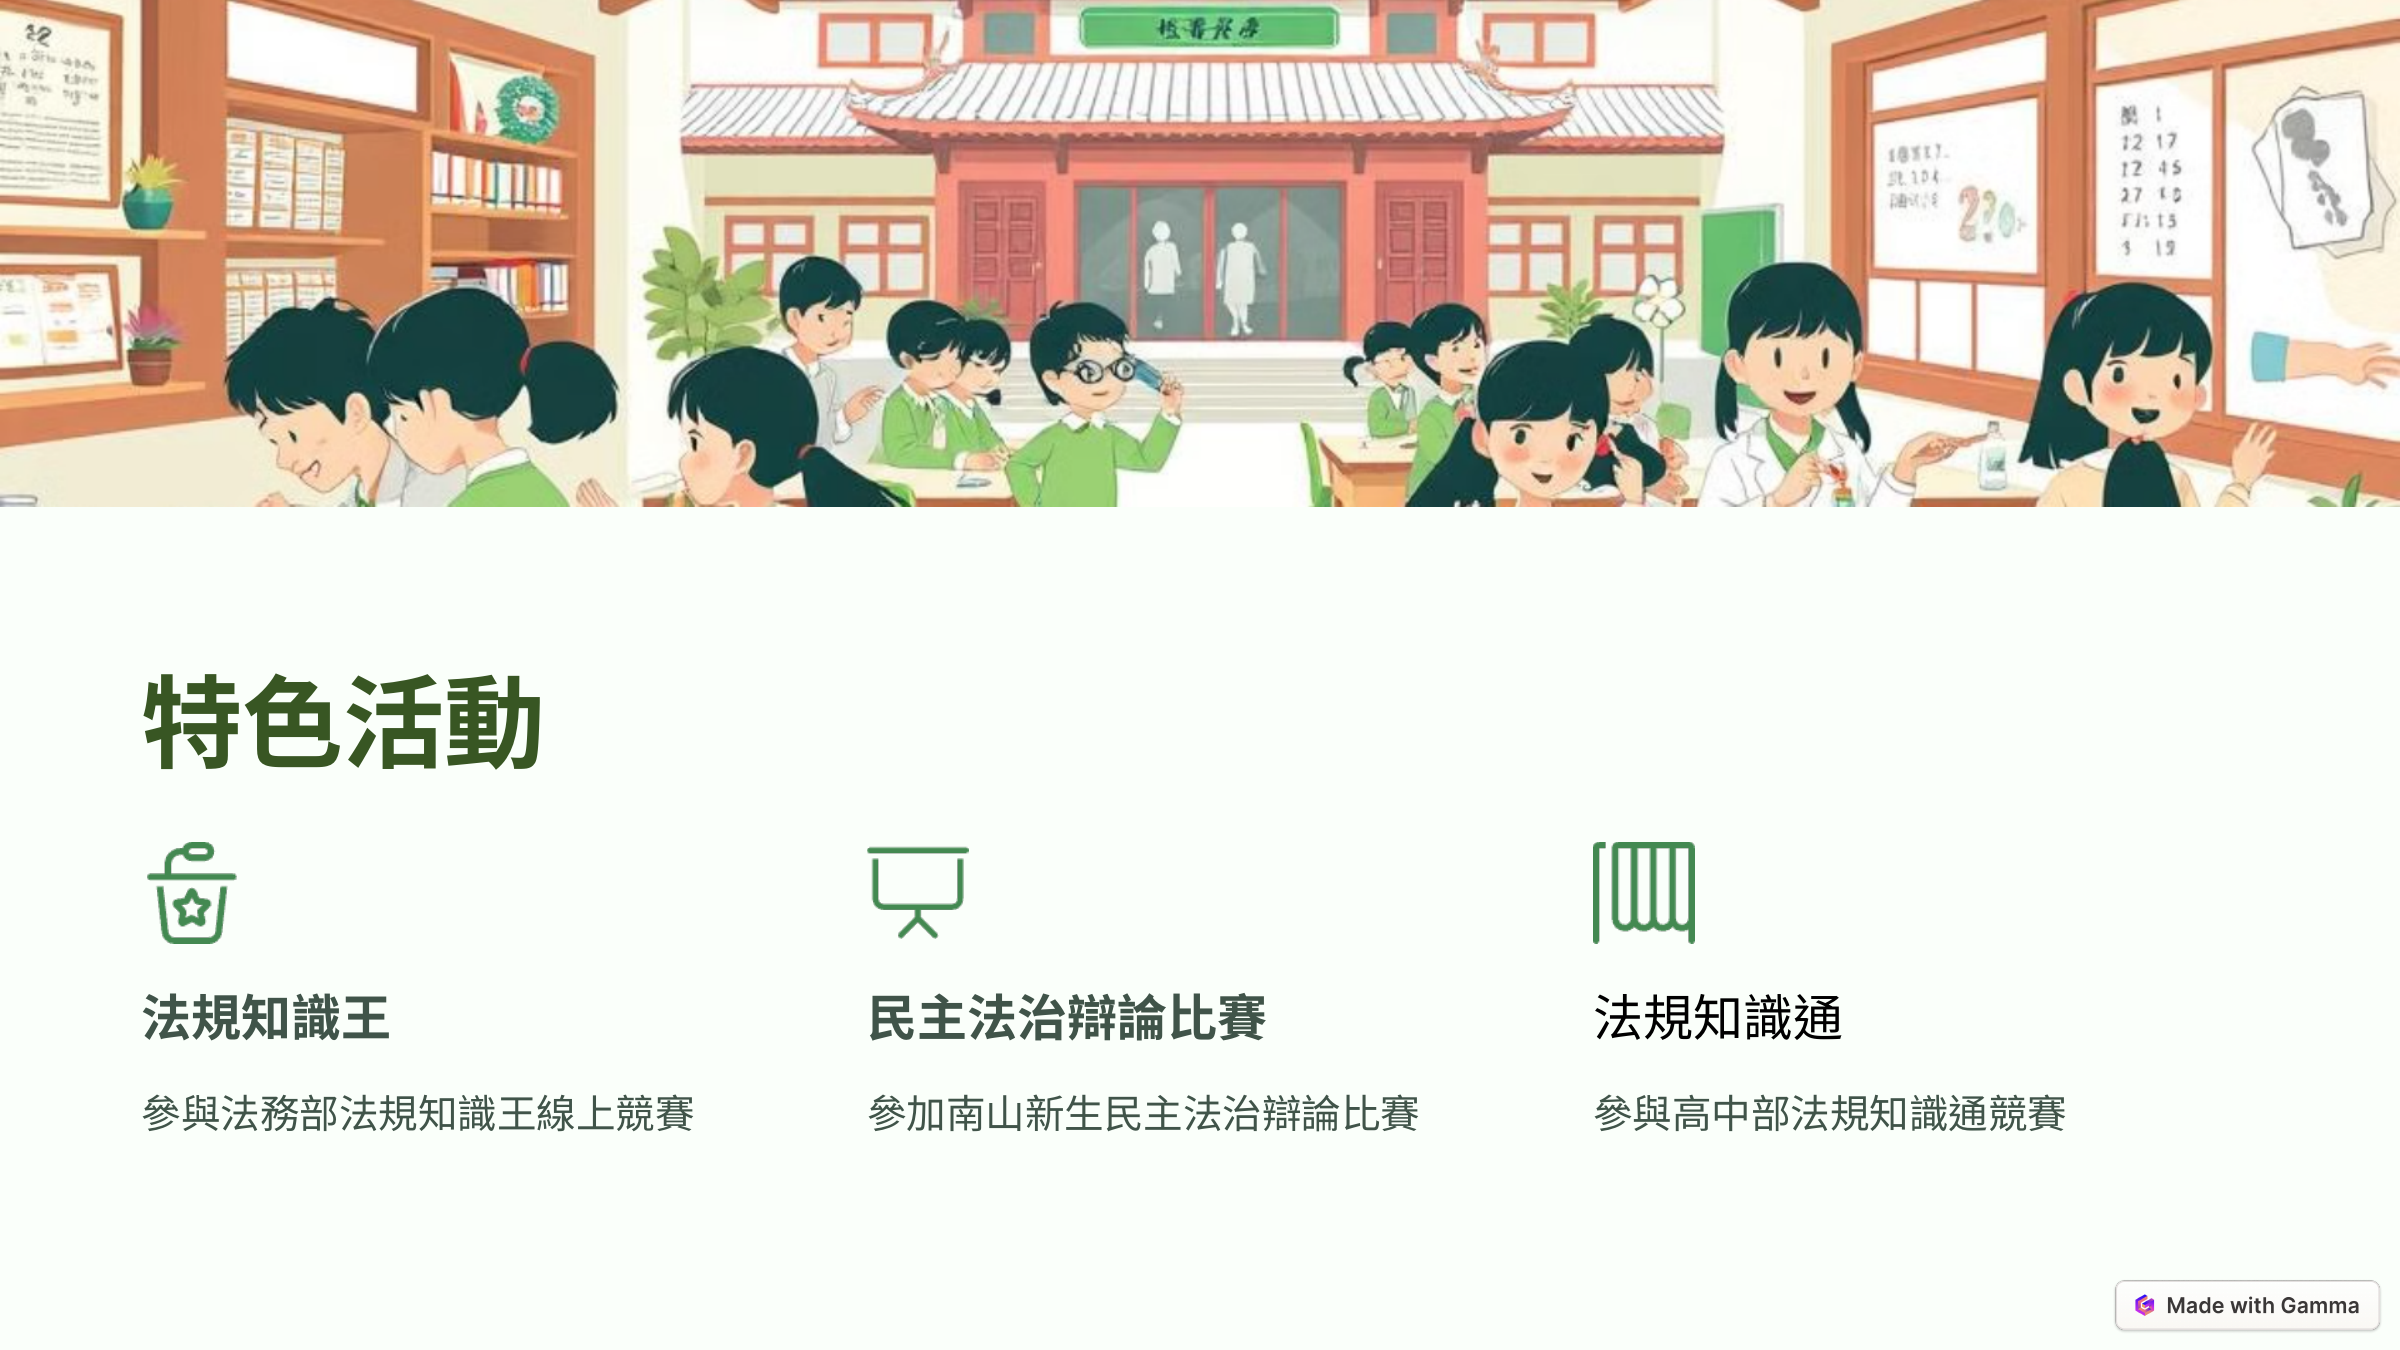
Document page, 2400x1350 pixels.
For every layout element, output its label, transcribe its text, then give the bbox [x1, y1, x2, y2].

picture [1593, 842, 1695, 944]
text_box 參與高中部法規知識通競賽 [1593, 1071, 2259, 1137]
picture [867, 842, 969, 944]
text_box 特色活動 [141, 654, 1155, 782]
text_box 參與法務部法規知識王線上競賽 [141, 1071, 807, 1137]
text_box 法規知識通 [1593, 983, 2100, 1048]
picture [141, 842, 243, 944]
picture [2106, 1271, 2389, 1339]
text_box 法規知識王 [141, 983, 648, 1048]
text_box 參加南山新生民主法治辯論比賽 [867, 1071, 1533, 1202]
text_box 民主法治辯論比賽 [867, 983, 1374, 1048]
picture [0, 0, 2400, 507]
